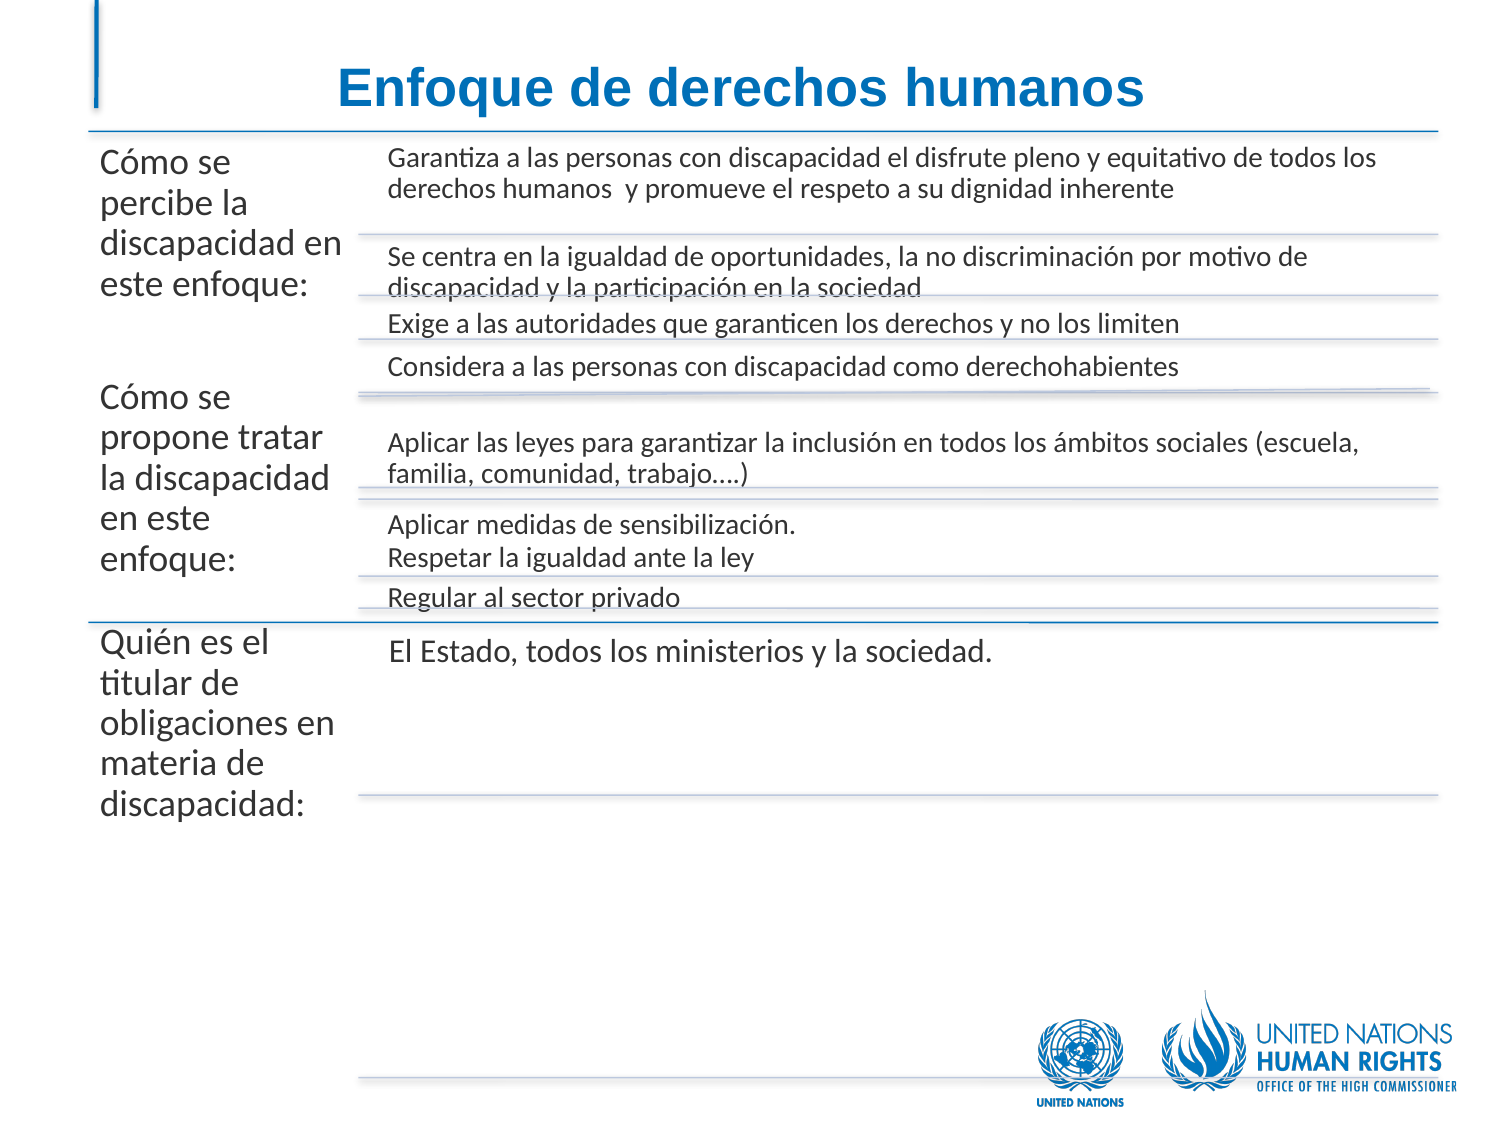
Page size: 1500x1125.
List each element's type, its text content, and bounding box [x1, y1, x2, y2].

picture [1037, 990, 1457, 1107]
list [88, 129, 1439, 1093]
title Enfoque de derechos humanos [121, 45, 1363, 127]
